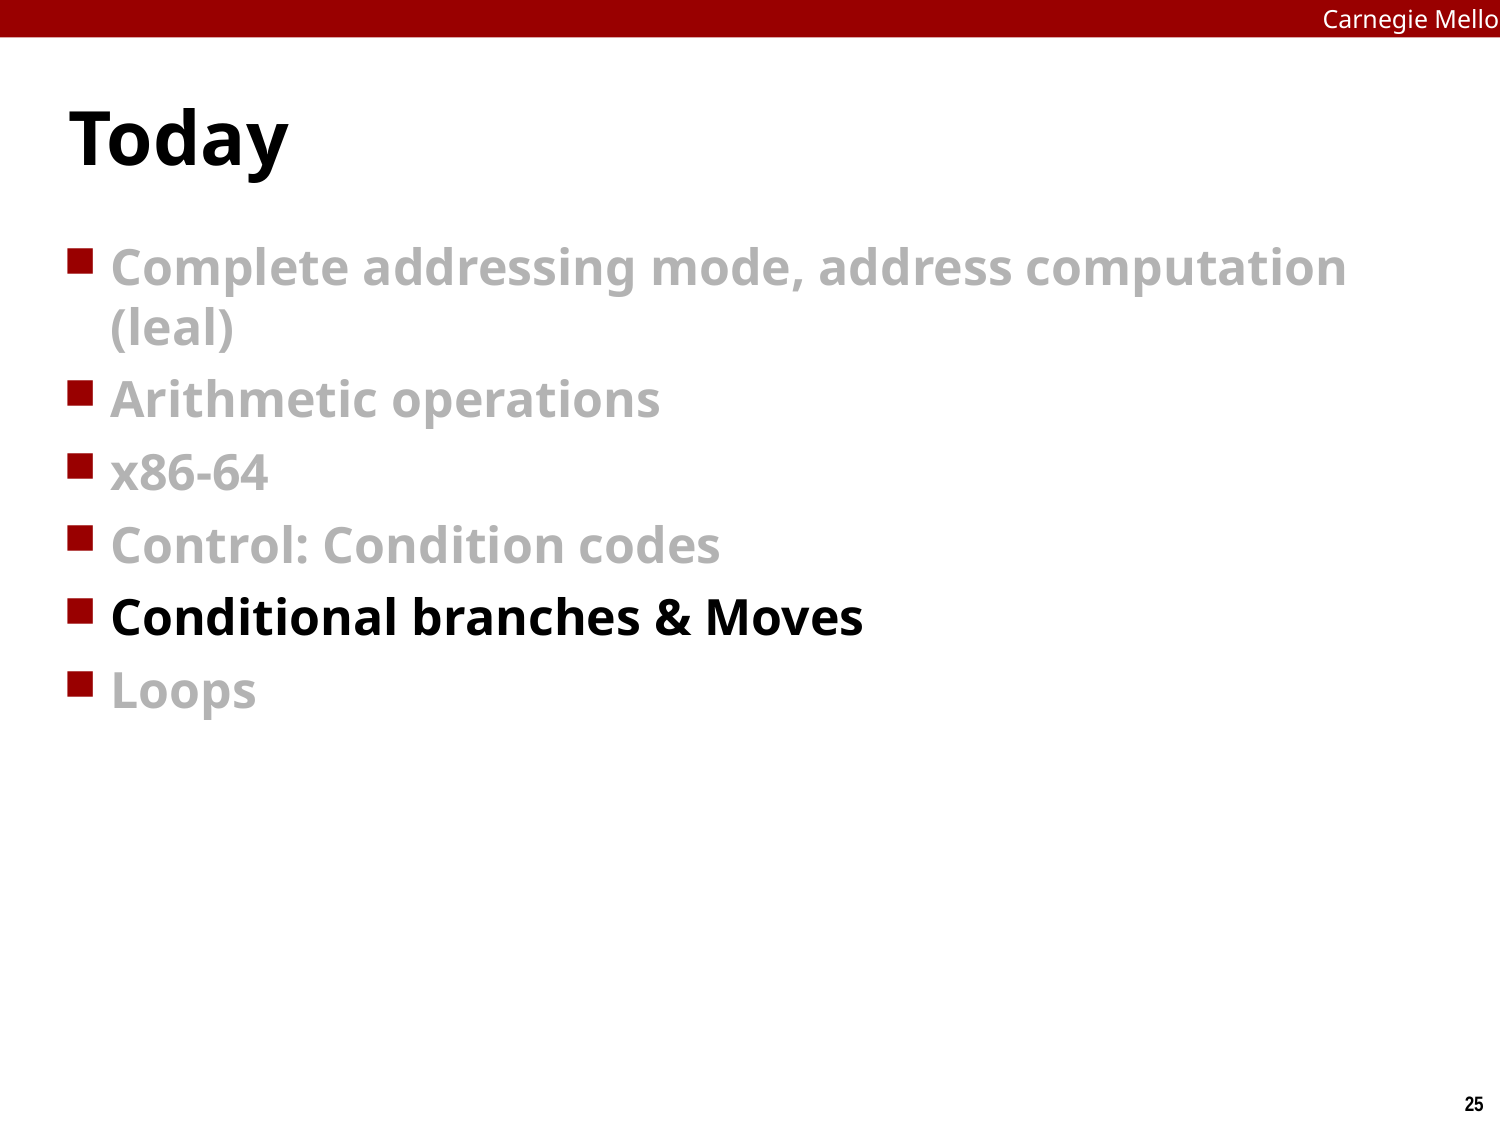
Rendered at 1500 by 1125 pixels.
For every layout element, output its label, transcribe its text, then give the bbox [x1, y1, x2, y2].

title Today [62, 41, 1438, 228]
text_box [0, 0, 1500, 38]
text_box Carnegie Mellon [1322, 3, 1500, 33]
list Complete addressing mode, address computation (leal) Arithmetic operations x86-64 Control: Condition codes Conditional branches & Moves Loops [62, 228, 1438, 1122]
